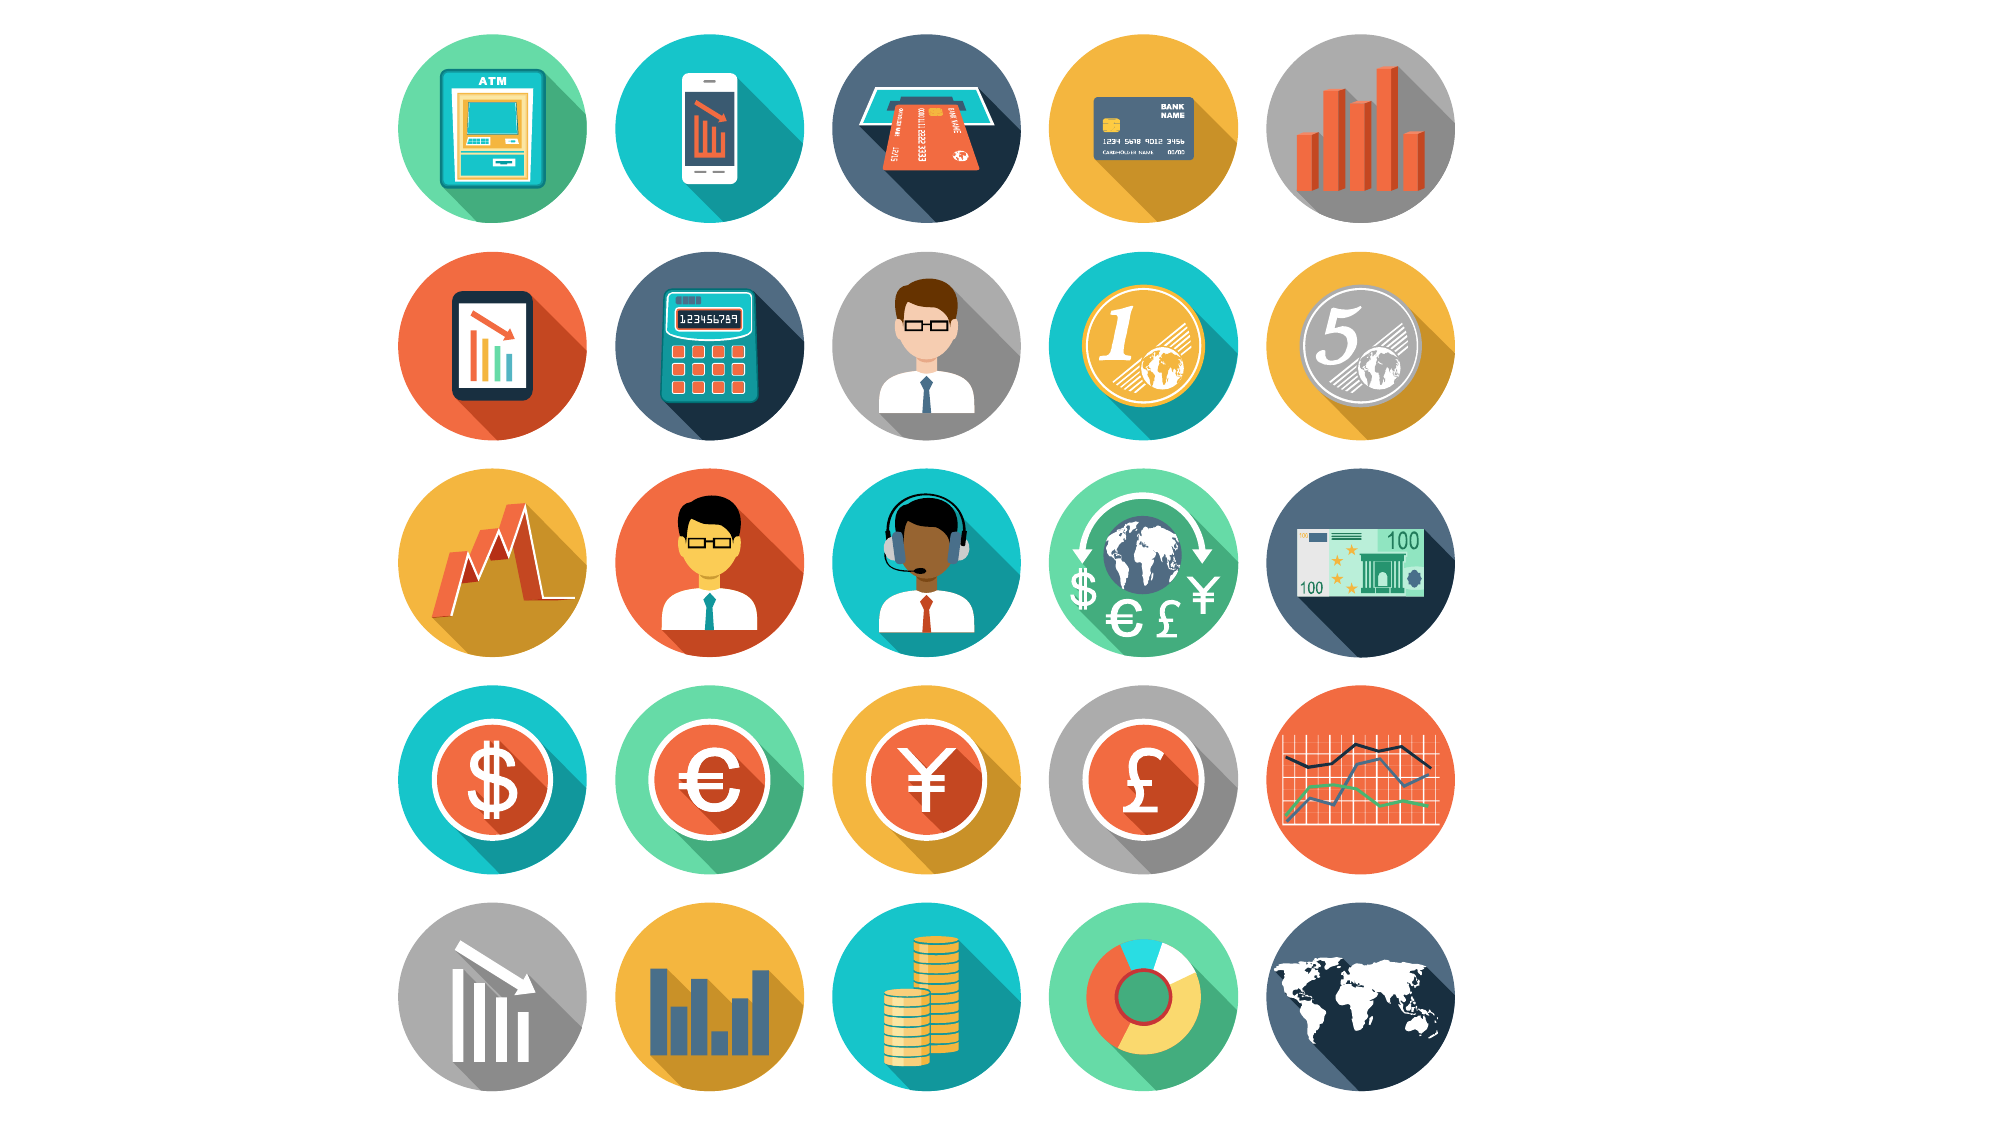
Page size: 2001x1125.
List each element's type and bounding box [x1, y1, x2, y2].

text_box [397, 902, 587, 1092]
text_box [831, 251, 1022, 441]
text_box [831, 34, 1022, 224]
text_box [397, 251, 587, 441]
text_box [1266, 468, 1456, 658]
text_box [1266, 685, 1456, 875]
text_box [397, 468, 587, 658]
text_box [831, 902, 1022, 1092]
text_box [397, 685, 587, 875]
text_box [831, 468, 1022, 658]
text_box [615, 34, 805, 224]
text_box [397, 34, 587, 224]
text_box [1266, 902, 1456, 1092]
text_box [1048, 685, 1239, 875]
text_box [1266, 251, 1456, 441]
text_box [1048, 251, 1239, 441]
text_box [1048, 468, 1239, 658]
text_box [615, 468, 805, 658]
text_box [831, 685, 1022, 875]
text_box [1048, 34, 1239, 224]
text_box [615, 685, 805, 875]
text_box [615, 251, 805, 441]
text_box [615, 902, 805, 1092]
text_box [1048, 902, 1239, 1092]
text_box [1266, 34, 1456, 224]
